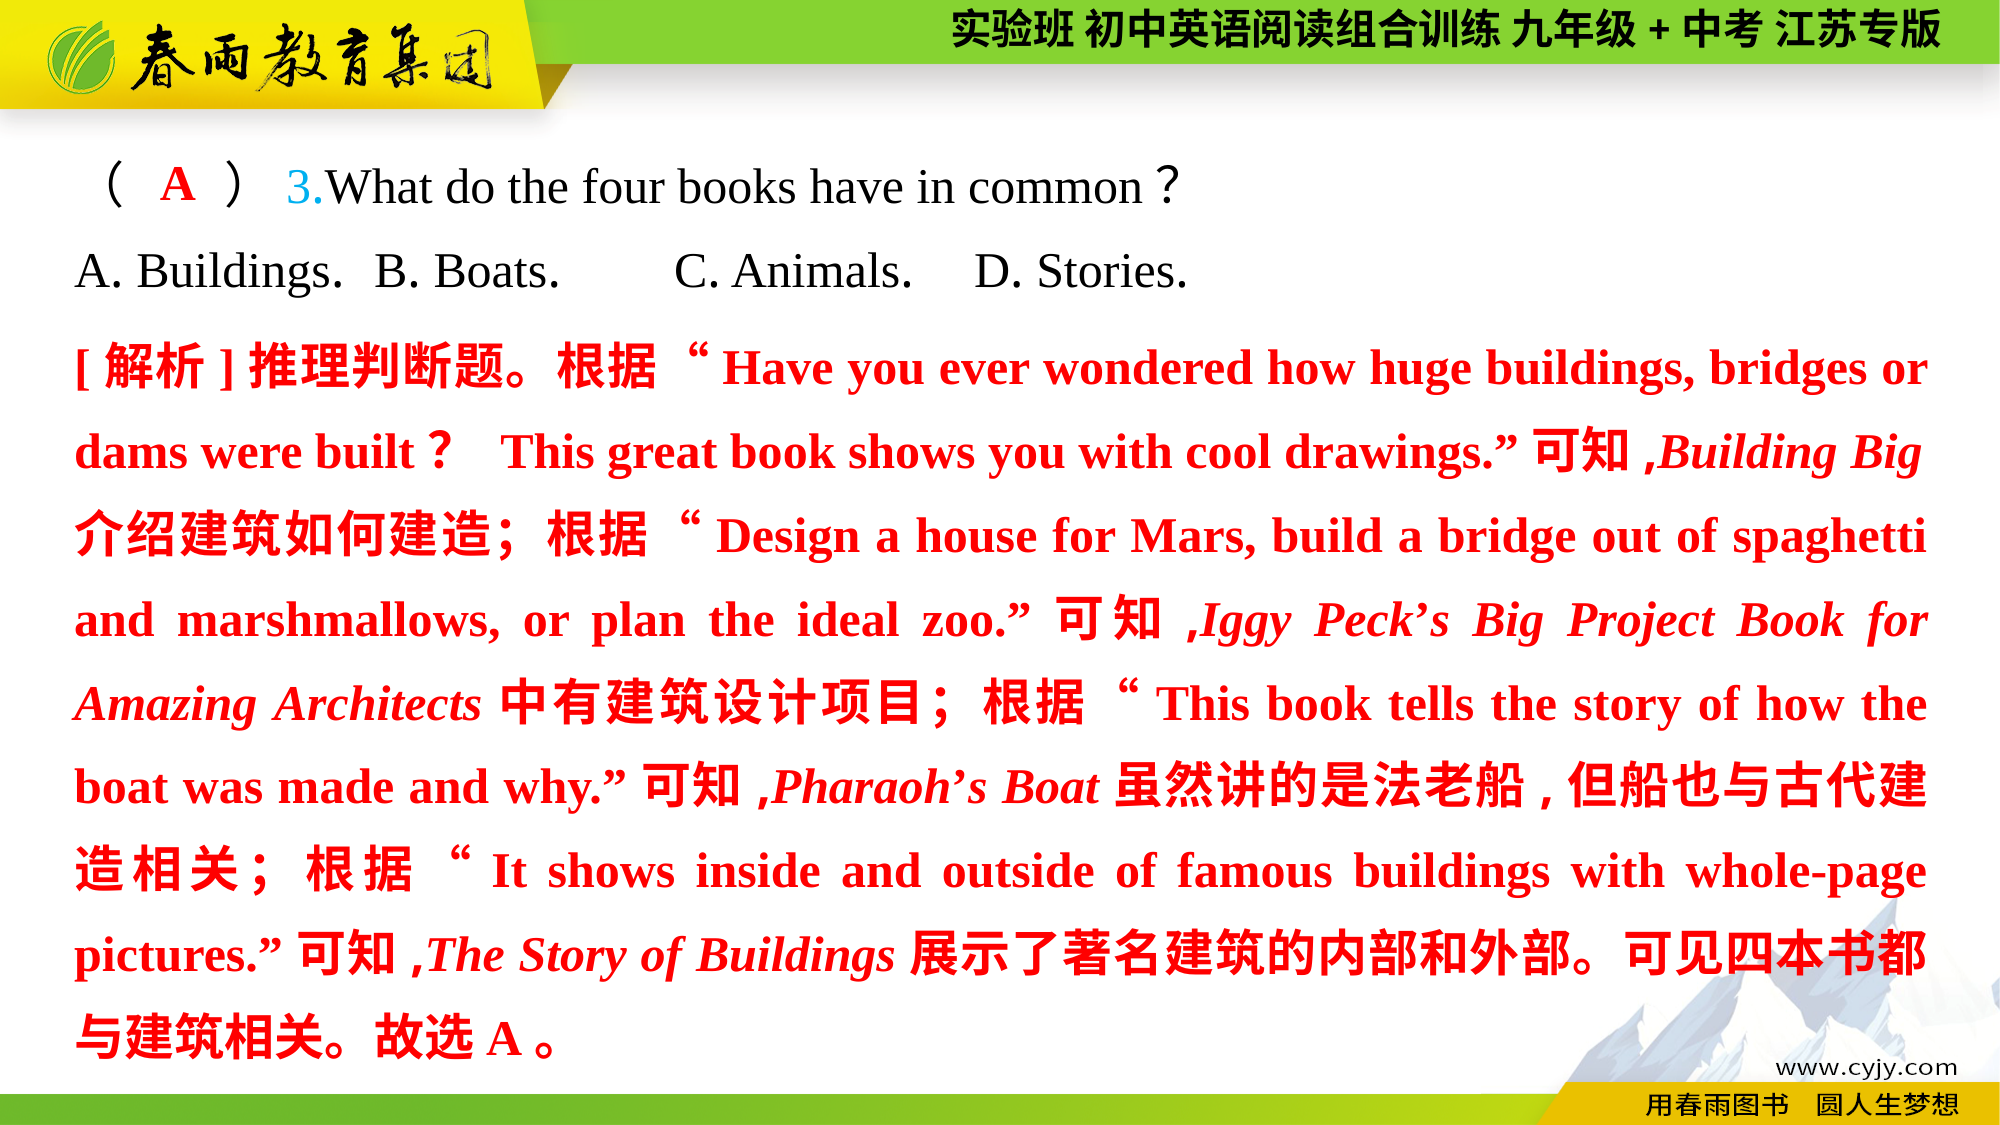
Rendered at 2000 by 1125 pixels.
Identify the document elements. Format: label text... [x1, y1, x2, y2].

picture [0, 0, 2000, 1125]
text_box A [145, 119, 212, 218]
list （ ）3.What do the four books have in common？ A. Buildings. B. Boats. C. Animals. D. Stories. [59, 122, 1944, 298]
text_box [解析]推理判断题。根据“Have you ever wondered how huge buildings, bridges or dams were built？ This great book shows you with cool drawings.”可知,Building Big介绍建筑如何建造；根据“Design a house for Mars, build a bridge out of spaghetti and marshmallows, or plan the ideal zoo.”可知,Iggy Peck’s Big Project Book for Amazing Architects中有建筑设计项目；根据“This book tells the story of how the boat was made and why.”可知,Pharaoh’s Boat虽然讲的是法老船,但船也与古代建造相关；根据“It shows inside and outside of famous buildings with whole-page pictures.”可知,The Story of Buildings展示了著名建筑的内部和外部。可见四本书都与建筑相关。故选A。 [59, 302, 1944, 1074]
